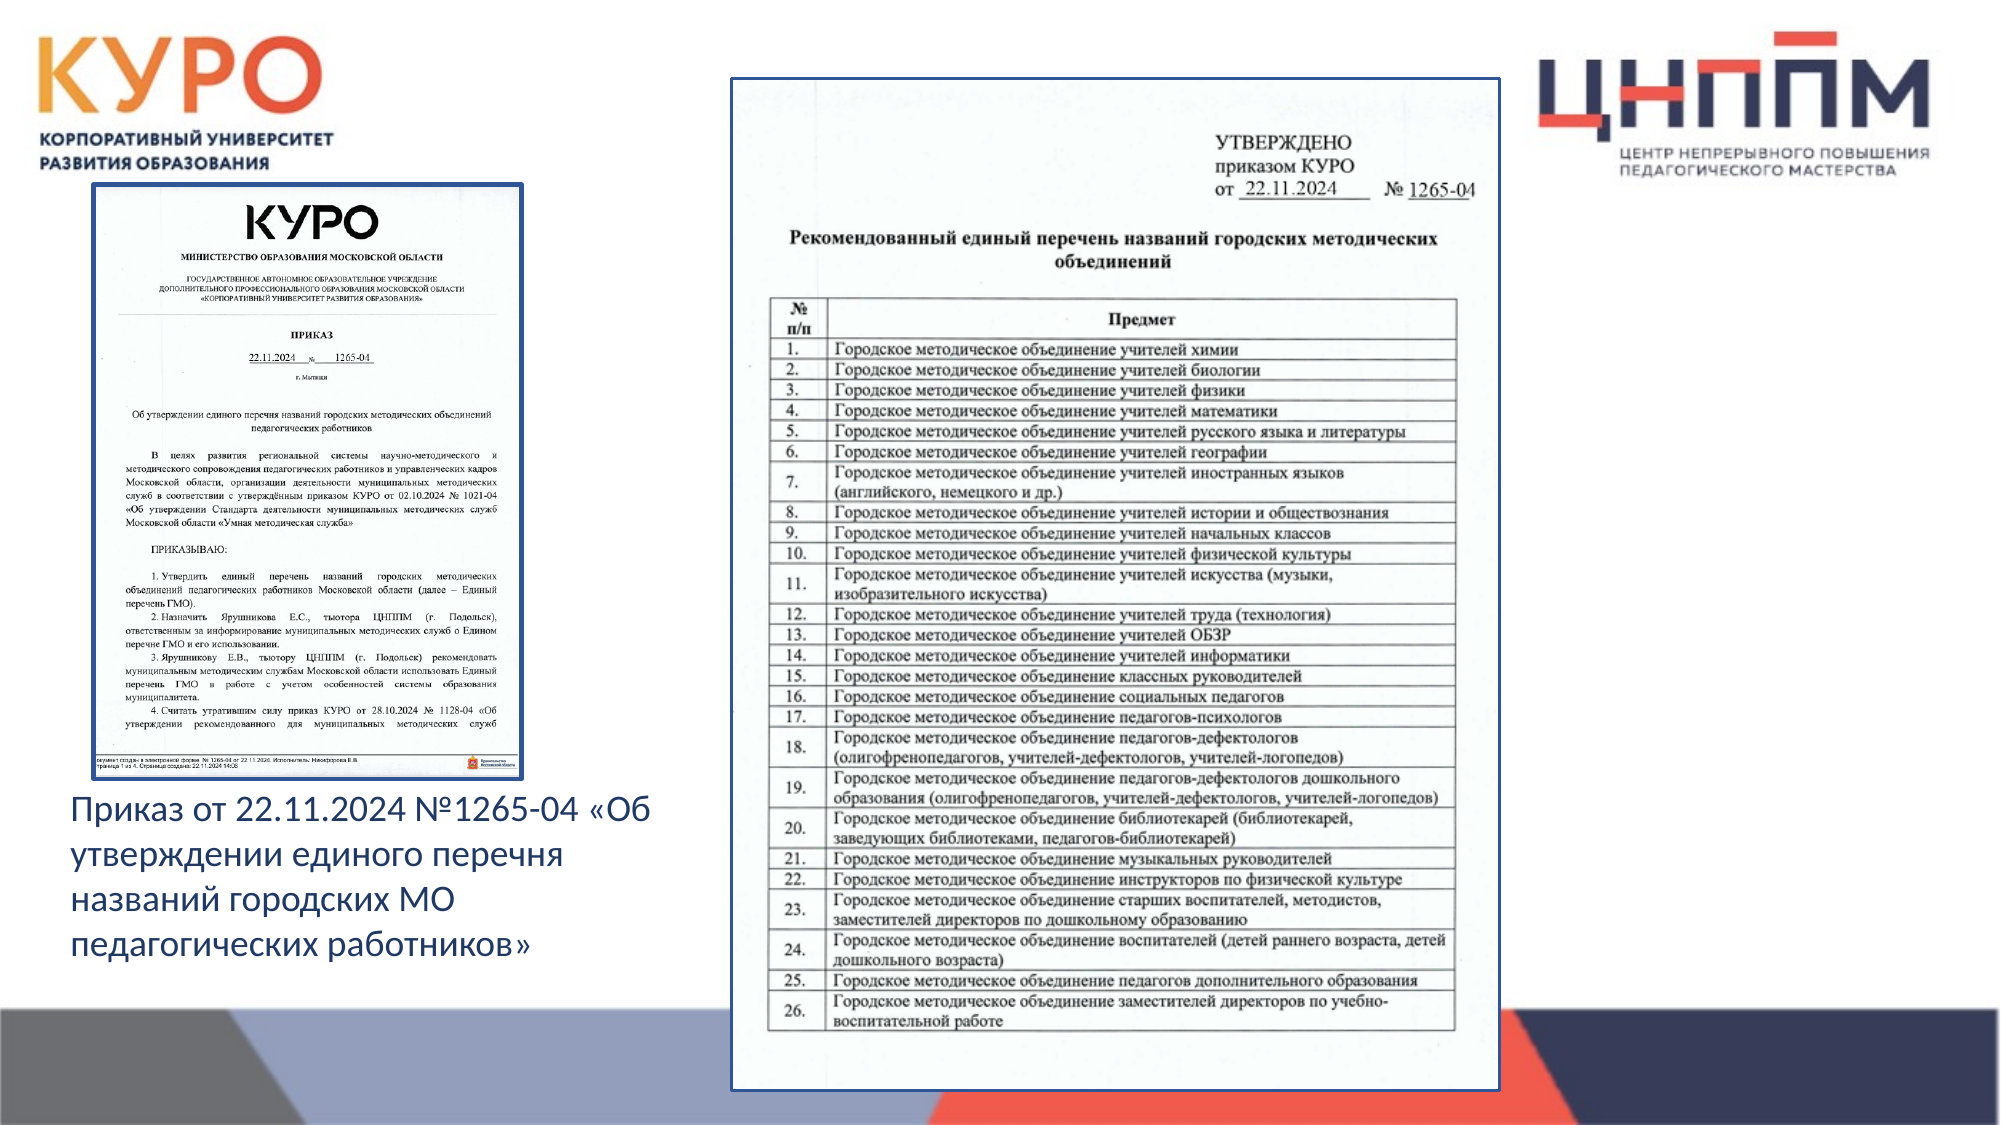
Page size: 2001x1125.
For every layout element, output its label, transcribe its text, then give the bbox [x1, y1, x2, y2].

picture [0, 0, 2001, 1125]
text_box Приказ от 22.11.2024 №1265-04 «Об утверждении единого перечня названий городских МО педагогических работников» [55, 776, 720, 972]
